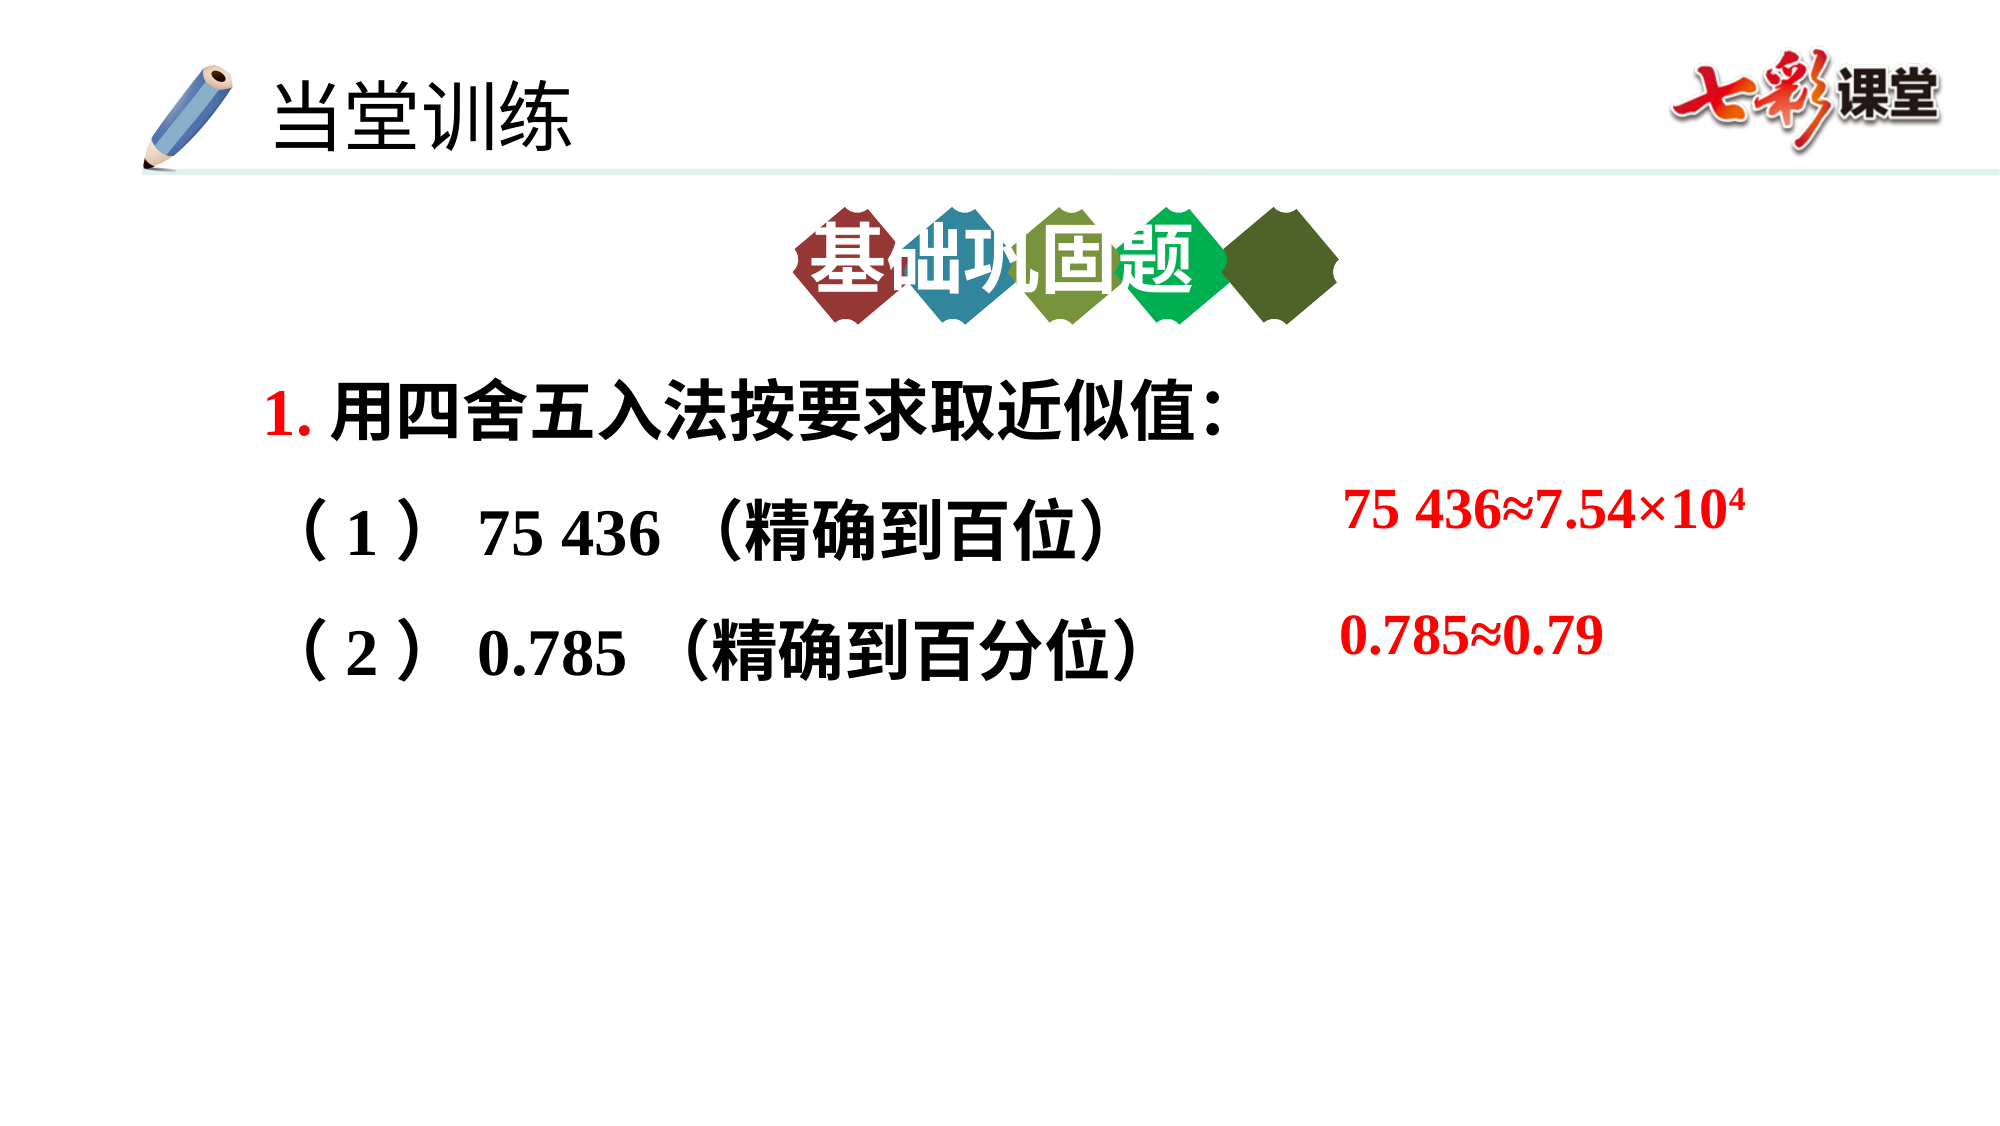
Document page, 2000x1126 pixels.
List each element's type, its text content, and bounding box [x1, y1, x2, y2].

text_box 0.785≈0.79 [1319, 586, 1753, 677]
picture [133, 42, 242, 195]
picture [1666, 42, 1948, 157]
text_box 1.用四舍五入法按要求取近似值： （1）75 436（精确到百位） （2）0.785（精确到百分位） [242, 319, 1566, 699]
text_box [794, 202, 1337, 316]
text_box 75 436≈7.54×104 [1322, 459, 1767, 550]
